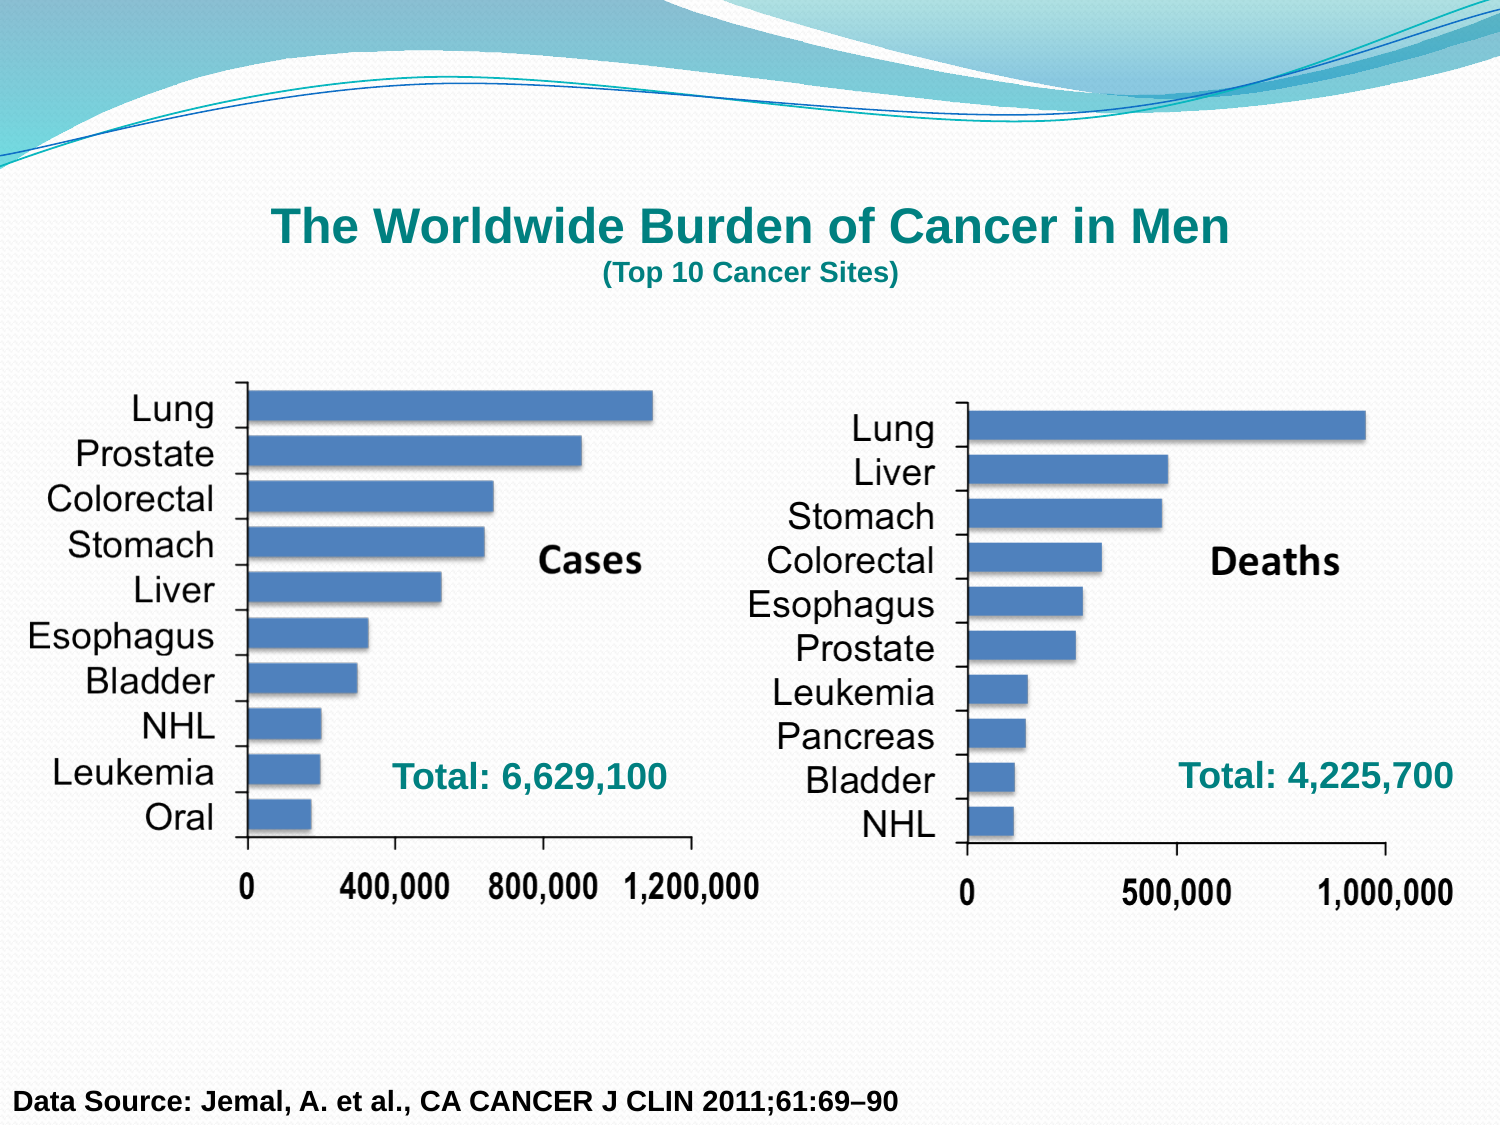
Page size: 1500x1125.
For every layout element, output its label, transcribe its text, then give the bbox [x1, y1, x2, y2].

text_box Data Source: Jemal, A. et al., CA CANCER J CLIN 2011;61:69–90 [0, 1074, 923, 1125]
text_box The Worldwide Burden of Cancer in Men (Top 10 Cancer Sites) [2, 164, 1500, 318]
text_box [5, 276, 722, 918]
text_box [729, 255, 1477, 963]
